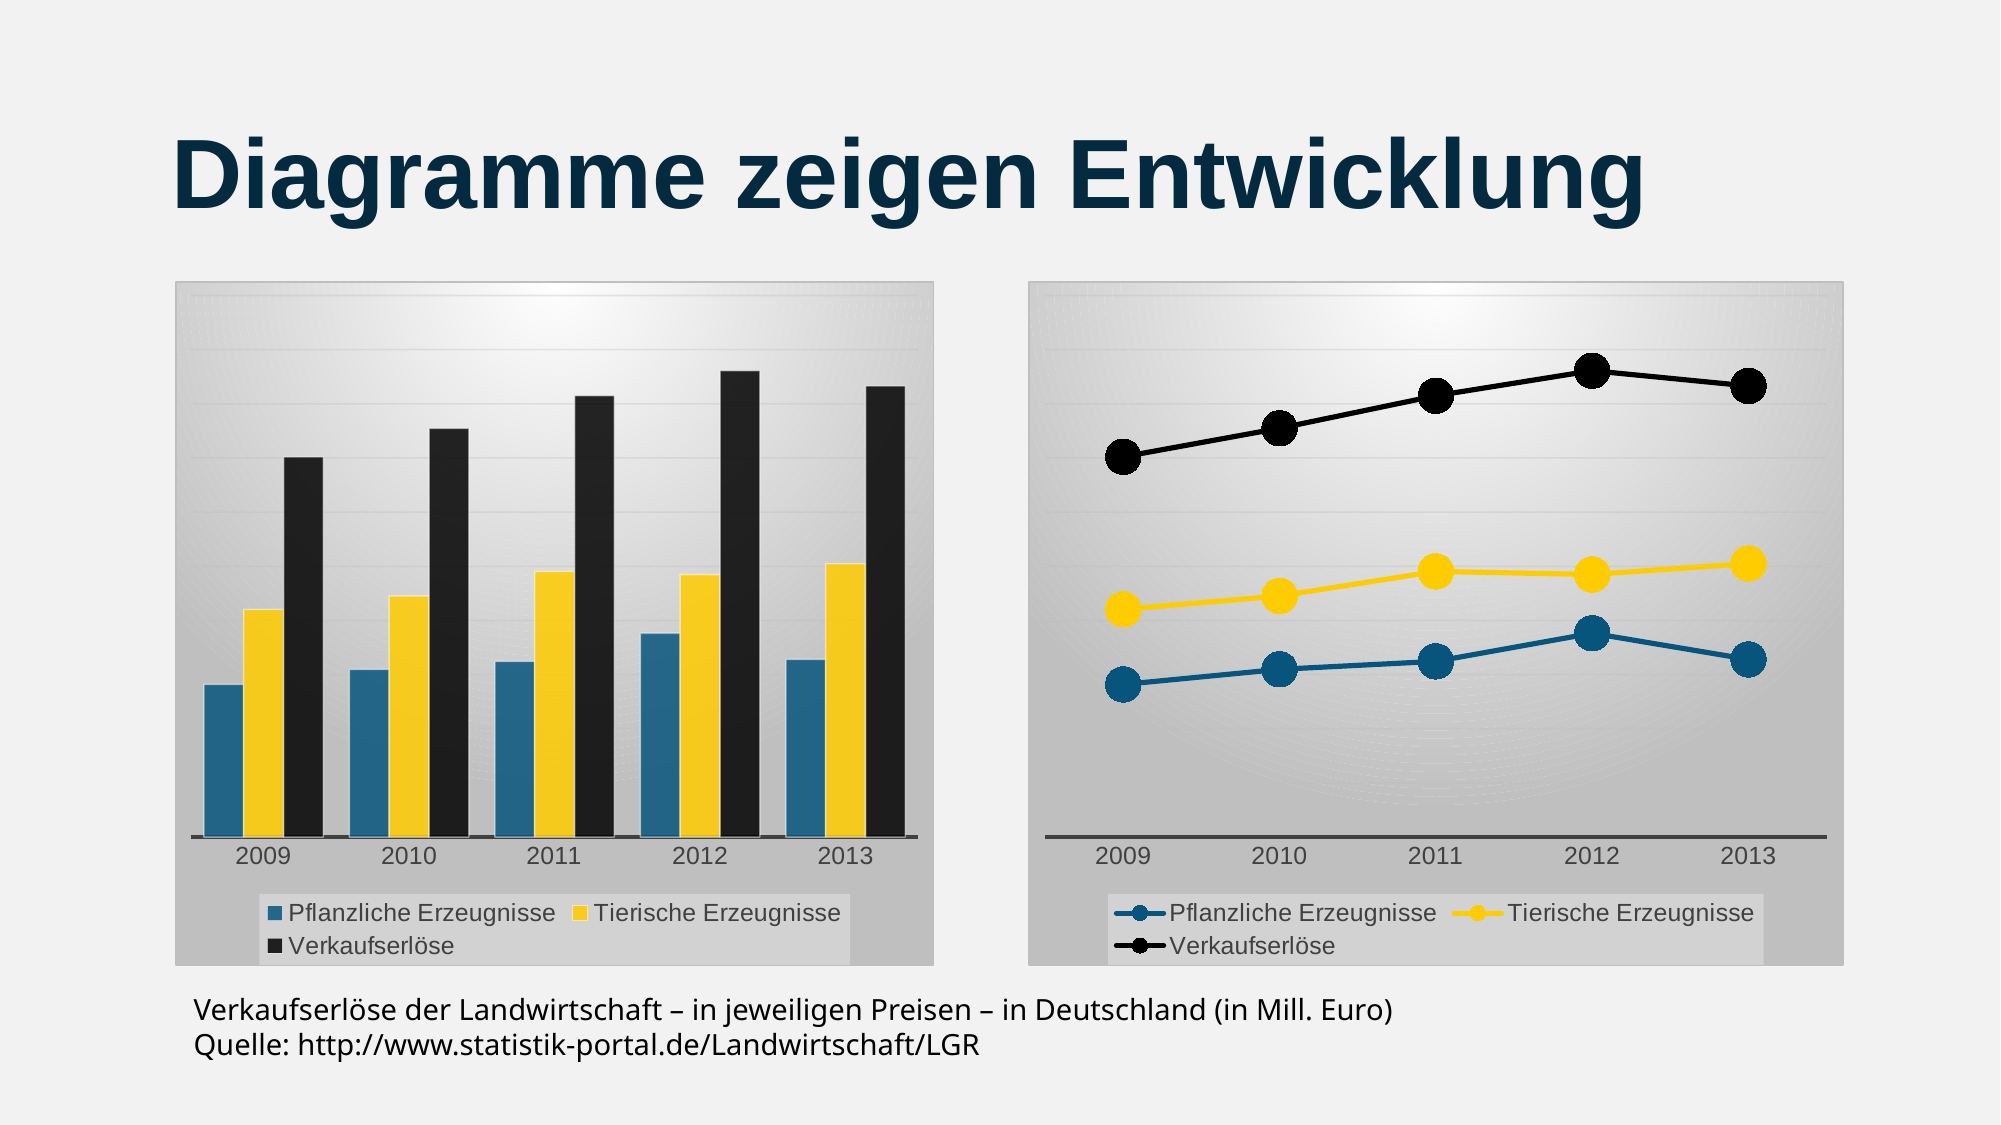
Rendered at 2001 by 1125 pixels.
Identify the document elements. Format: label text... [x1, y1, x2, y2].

title Diagramme zeigen Entwicklung [156, 103, 1844, 233]
text_box Verkaufserlöse der Landwirtschaft – in jeweiligen Preisen – in Deutschland (in Mill. Euro) Quelle: http://www.statistik-portal.de/Landwirtschaft/LGR [178, 984, 1692, 1069]
chart [174, 281, 935, 966]
chart [1027, 281, 1844, 966]
